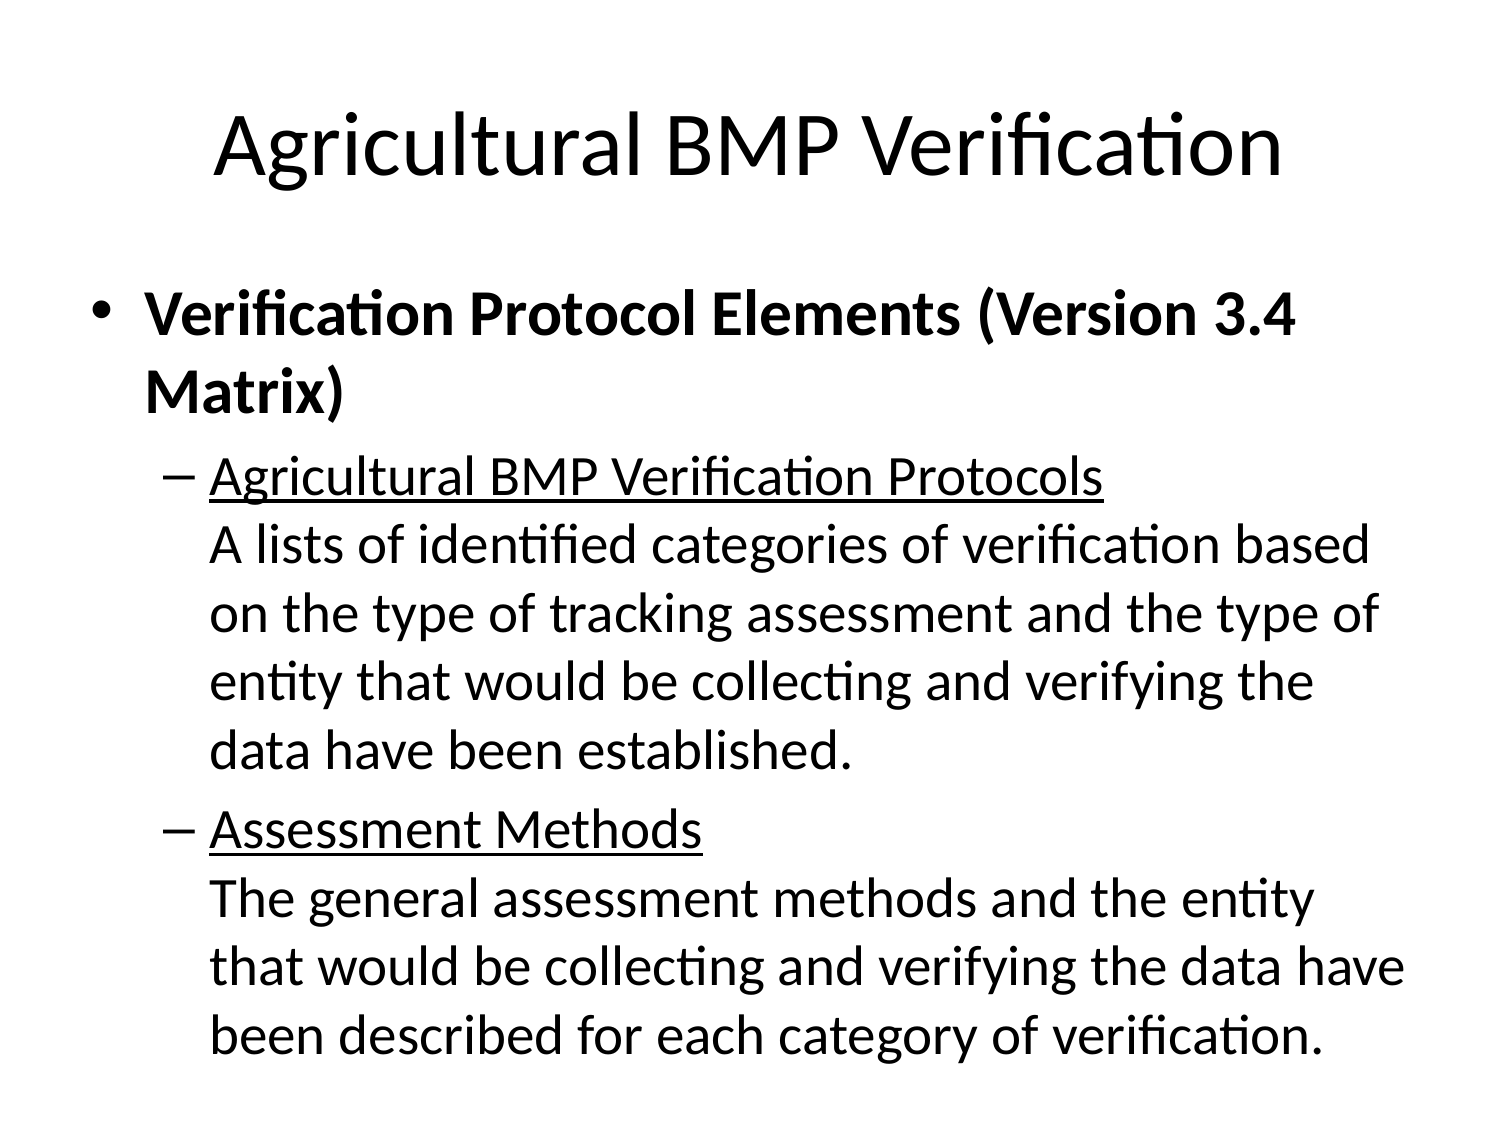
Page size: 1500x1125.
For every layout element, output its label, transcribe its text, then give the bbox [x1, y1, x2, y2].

title Agricultural BMP Verification [75, 45, 1425, 233]
list Verification Protocol Elements (Version 3.4 Matrix) Agricultural BMP Verification Protocols A lists of identified categories of verification based on the type of tracking assessment and the type of entity that would be collecting and verifying the data have been established. Assessment Methods The general assessment methods and the entity that would be collecting and verifying the data have been described for each category of verification. [75, 262, 1425, 1088]
